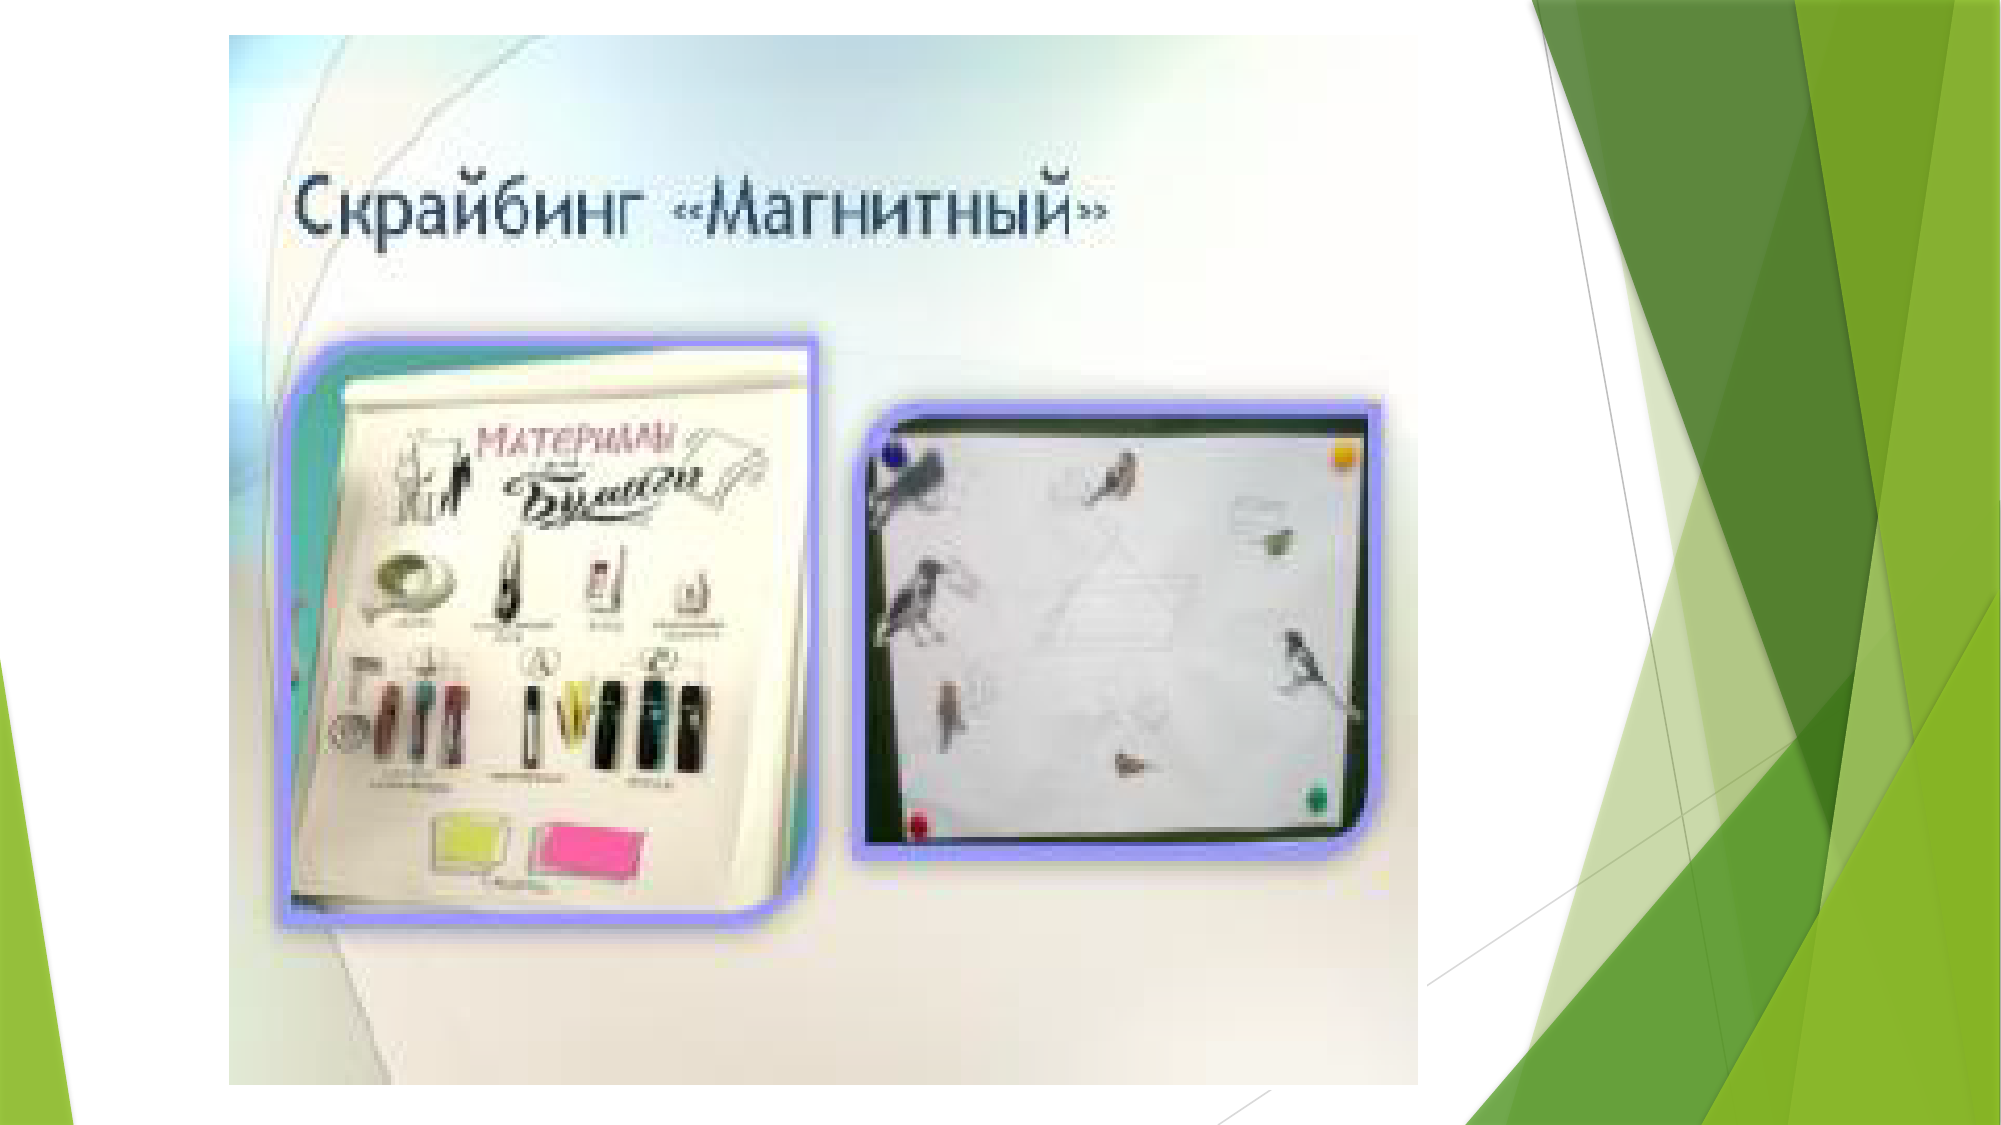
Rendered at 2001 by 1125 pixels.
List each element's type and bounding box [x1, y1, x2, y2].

picture [228, 34, 1427, 1090]
